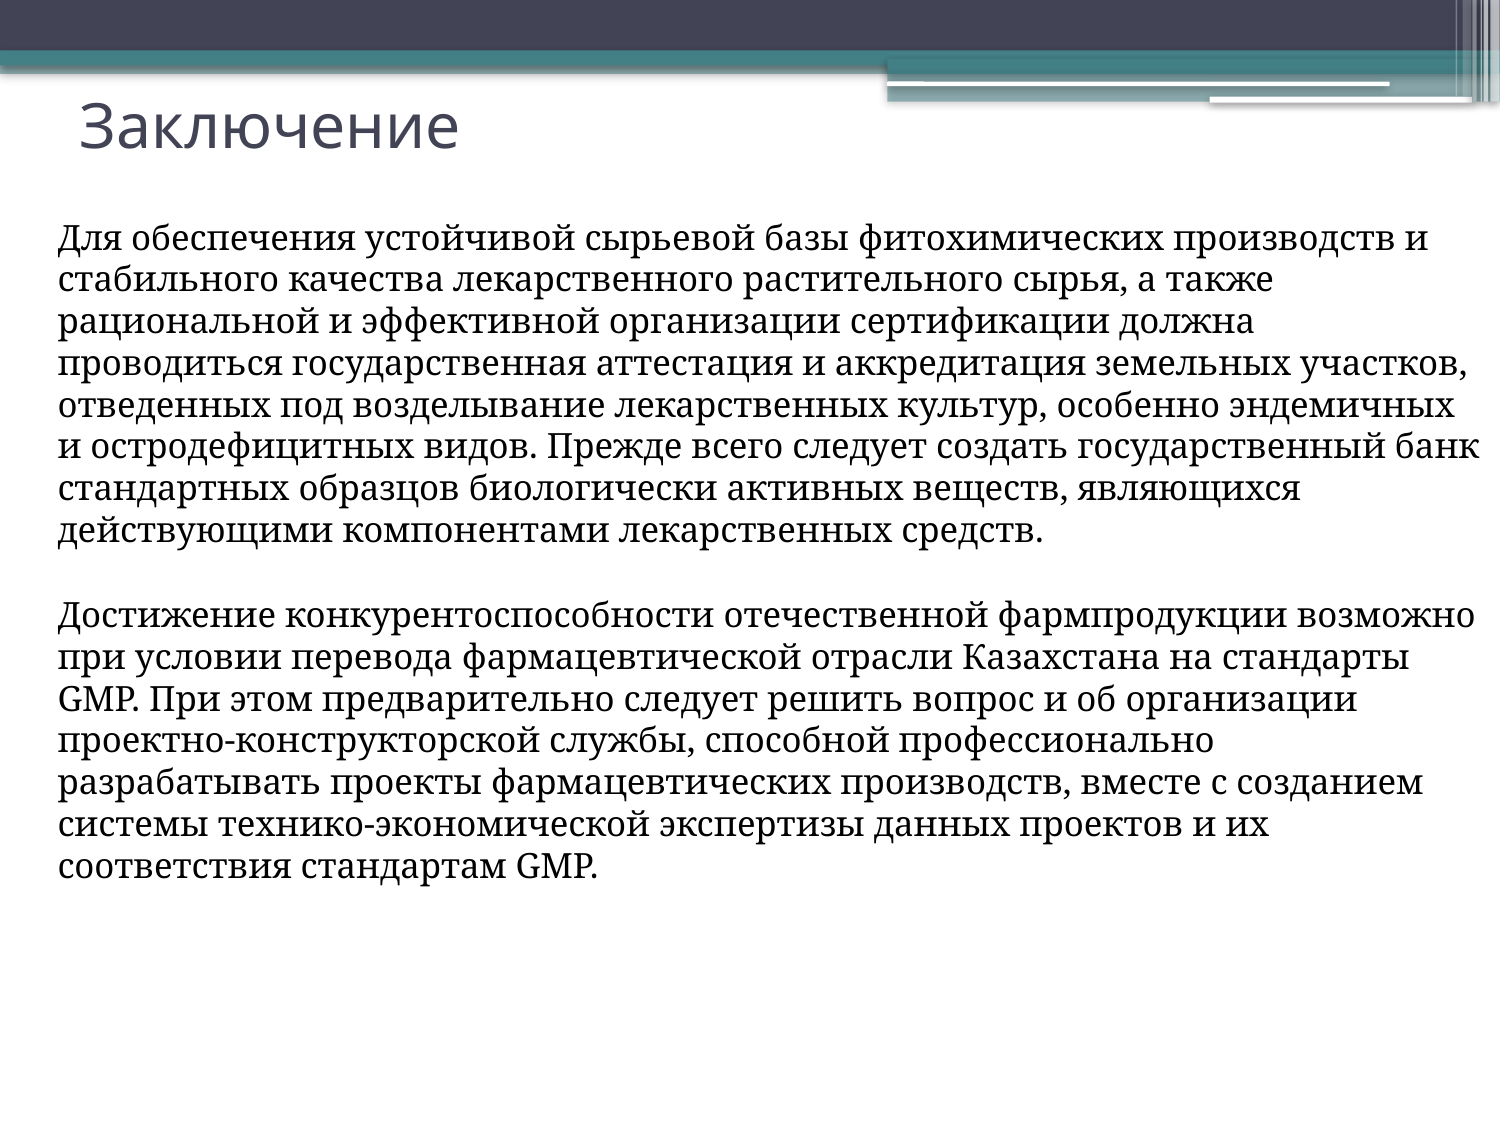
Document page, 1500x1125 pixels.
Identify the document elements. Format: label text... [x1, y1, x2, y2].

title Заключение [64, 78, 1415, 169]
list Для обеспечения устойчивой сырьевой базы фитохимических производств и стабильного качества лекарственного растительного сырья, а также рациональной и эффективной организации сертификации должна проводиться государственная аттестация и аккредитация земельных участков, отведенных под возделывание лекарственных культур, особенно эндемичных и остродефицитных видов. Прежде всего следует создать государственный банк стандартных образцов биологически активных веществ, являющихся действующими компонентами лекарственных средств. Достижение конкурентоспособности отечественной фармпродукции возможно при условии перевода фармацевтической отрасли Казахстана на стандарты GMP. При этом предварительно следует решить вопрос и об организации проектно-конструкторской службы, способной профессионально разрабатывать проекты фармацевтических производств, вместе с созданием системы технико-экономической экспертизы данных проектов и их соответствия стандартам GMP. [42, 208, 1496, 953]
